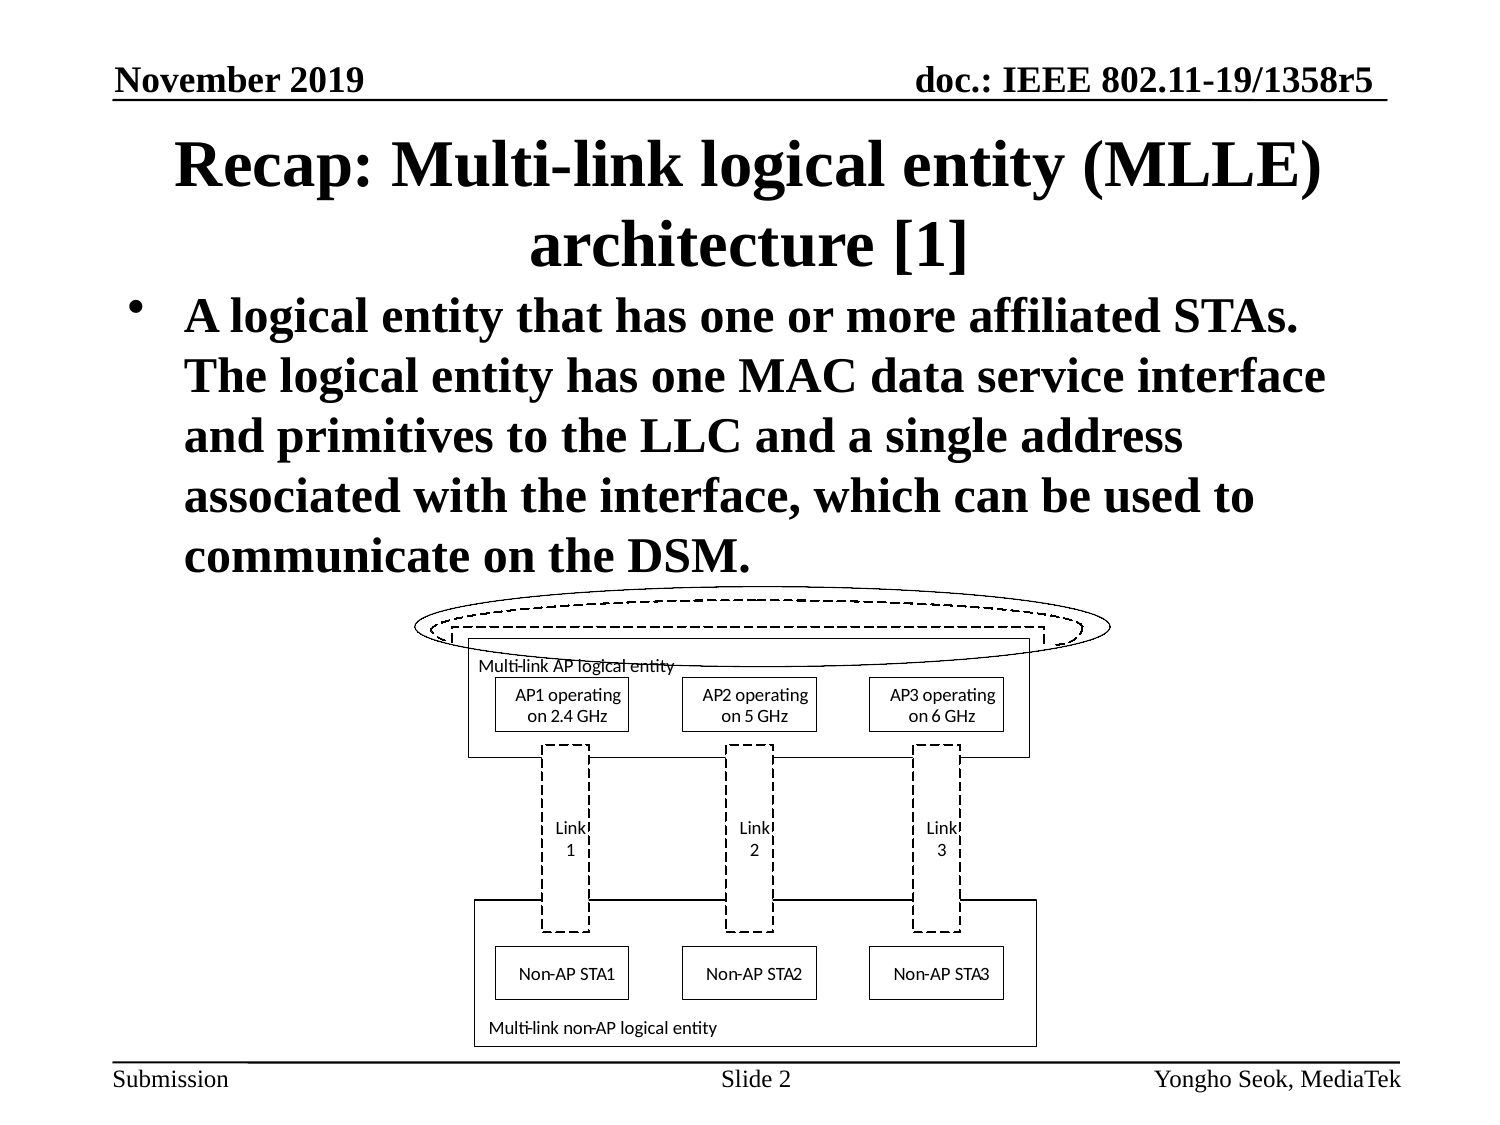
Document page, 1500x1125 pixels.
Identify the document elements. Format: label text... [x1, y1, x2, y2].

text_box AP logical entity [595, 1015, 718, 1038]
text_box link non [532, 1015, 590, 1038]
text_box AP STA [555, 961, 605, 985]
list A logical entity that has one or more affiliated STAs. The logical entity has one MAC data service interface and primitives to the LLC and a single address associated with the interface, which can be used to communicate on the DSM. [112, 288, 1388, 951]
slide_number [114, 54, 368, 101]
text_box - [517, 653, 521, 677]
text_box [468, 638, 1030, 758]
text_box Non [893, 961, 924, 985]
text_box 2 [749, 837, 760, 861]
text_box link AP logical entity [521, 653, 675, 677]
text_box [414, 586, 1111, 653]
text_box - [924, 961, 929, 985]
text_box [869, 946, 1004, 1000]
text_box [725, 744, 773, 933]
text_box Multi [488, 1015, 527, 1038]
text_box Multi [478, 653, 517, 677]
text_box Link [555, 816, 591, 839]
text_box [682, 946, 817, 1000]
text_box 1 [565, 837, 576, 861]
text_box 2 [792, 961, 803, 985]
text_box [495, 946, 629, 1000]
text_box [474, 900, 1037, 1047]
text_box - [590, 1015, 595, 1038]
text_box Link [739, 816, 775, 839]
text_box AP STA [742, 961, 792, 985]
slide_number Slide 2 [712, 1061, 800, 1093]
text_box - [527, 1015, 532, 1038]
text_box 1 [605, 961, 616, 985]
text_box 3 [937, 837, 947, 861]
footer Yongho Seok, MediaTek [1150, 1061, 1402, 1093]
text_box - [736, 961, 742, 985]
text_box [912, 744, 960, 933]
text_box Non [518, 961, 549, 985]
text_box Link [926, 816, 962, 839]
text_box Non [706, 961, 736, 985]
title Recap: Multi-link logical entity (MLLE) architecture [1] [0, 112, 1500, 288]
text_box [541, 744, 589, 933]
text_box - [549, 961, 555, 985]
text_box AP STA [929, 961, 980, 985]
text_box 3 [980, 961, 990, 985]
